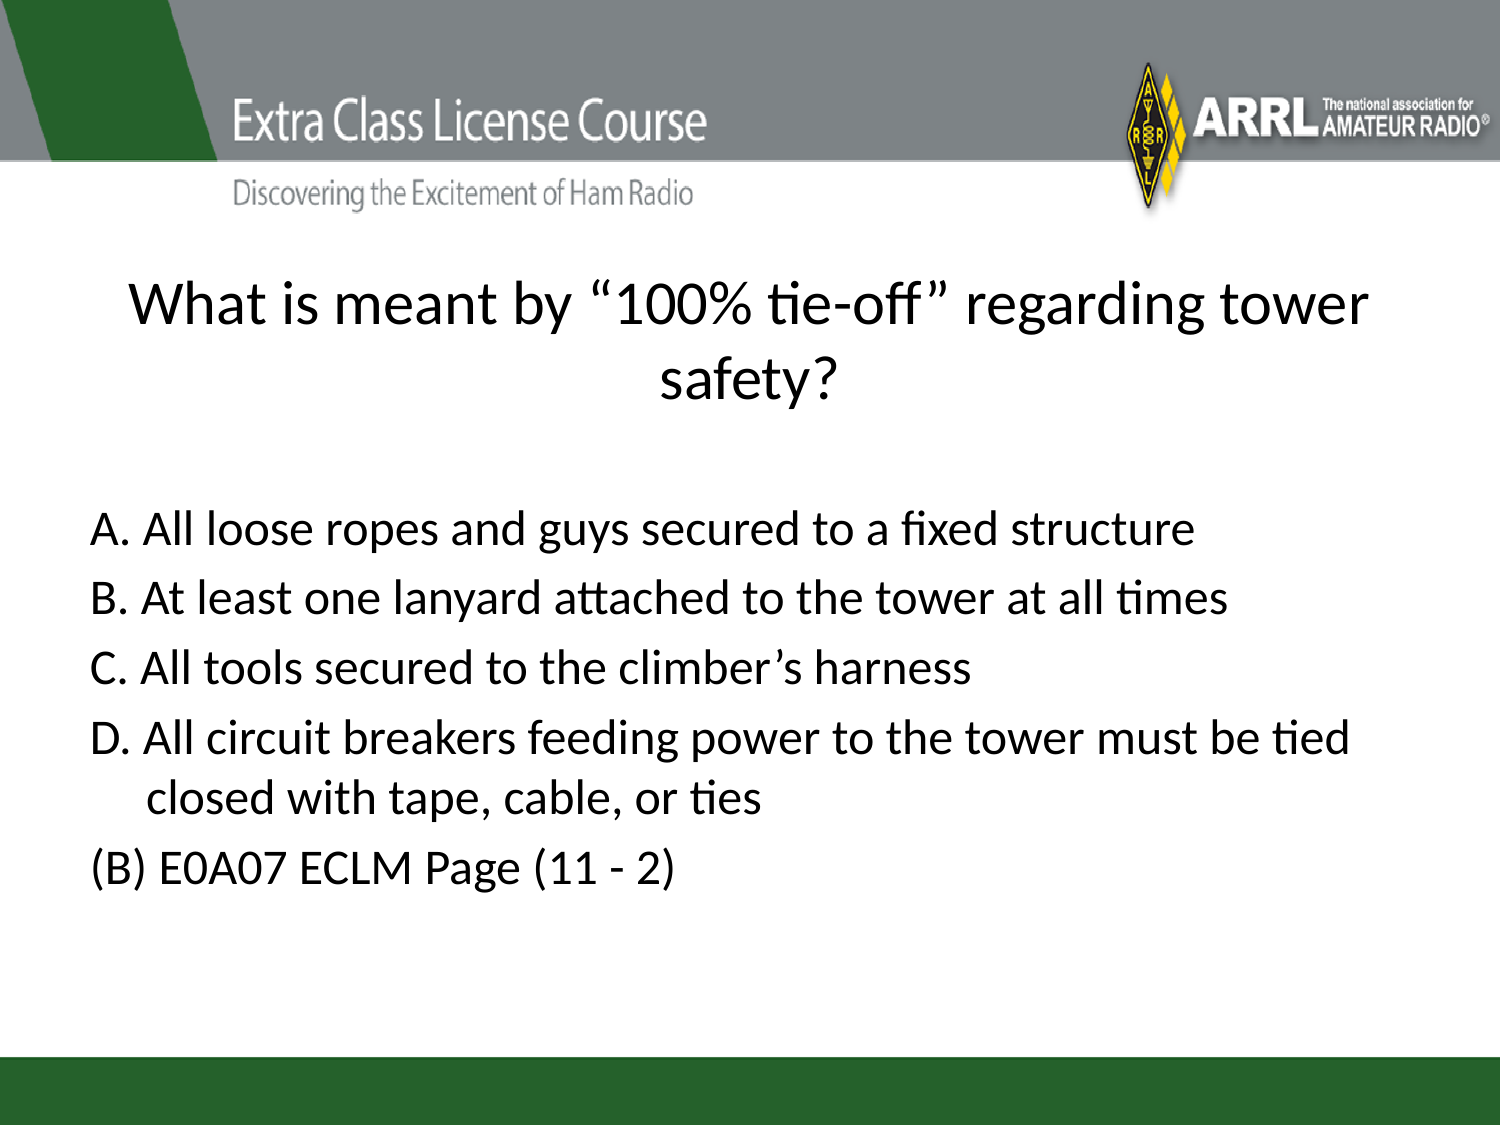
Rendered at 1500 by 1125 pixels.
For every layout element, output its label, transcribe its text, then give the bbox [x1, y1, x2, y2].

title What is meant by “100% tie-off” regarding tower safety? [75, 254, 1425, 435]
picture [0, 0, 1500, 1125]
list A. All loose ropes and guys secured to a fixed structure B. At least one lanyard attached to the tower at all times C. All tools secured to the climber’s harness D. All circuit breakers feeding power to the tower must be tied closed with tape, cable, or ties (B) E0A07 ECLM Page (11 - 2) [75, 487, 1425, 1005]
